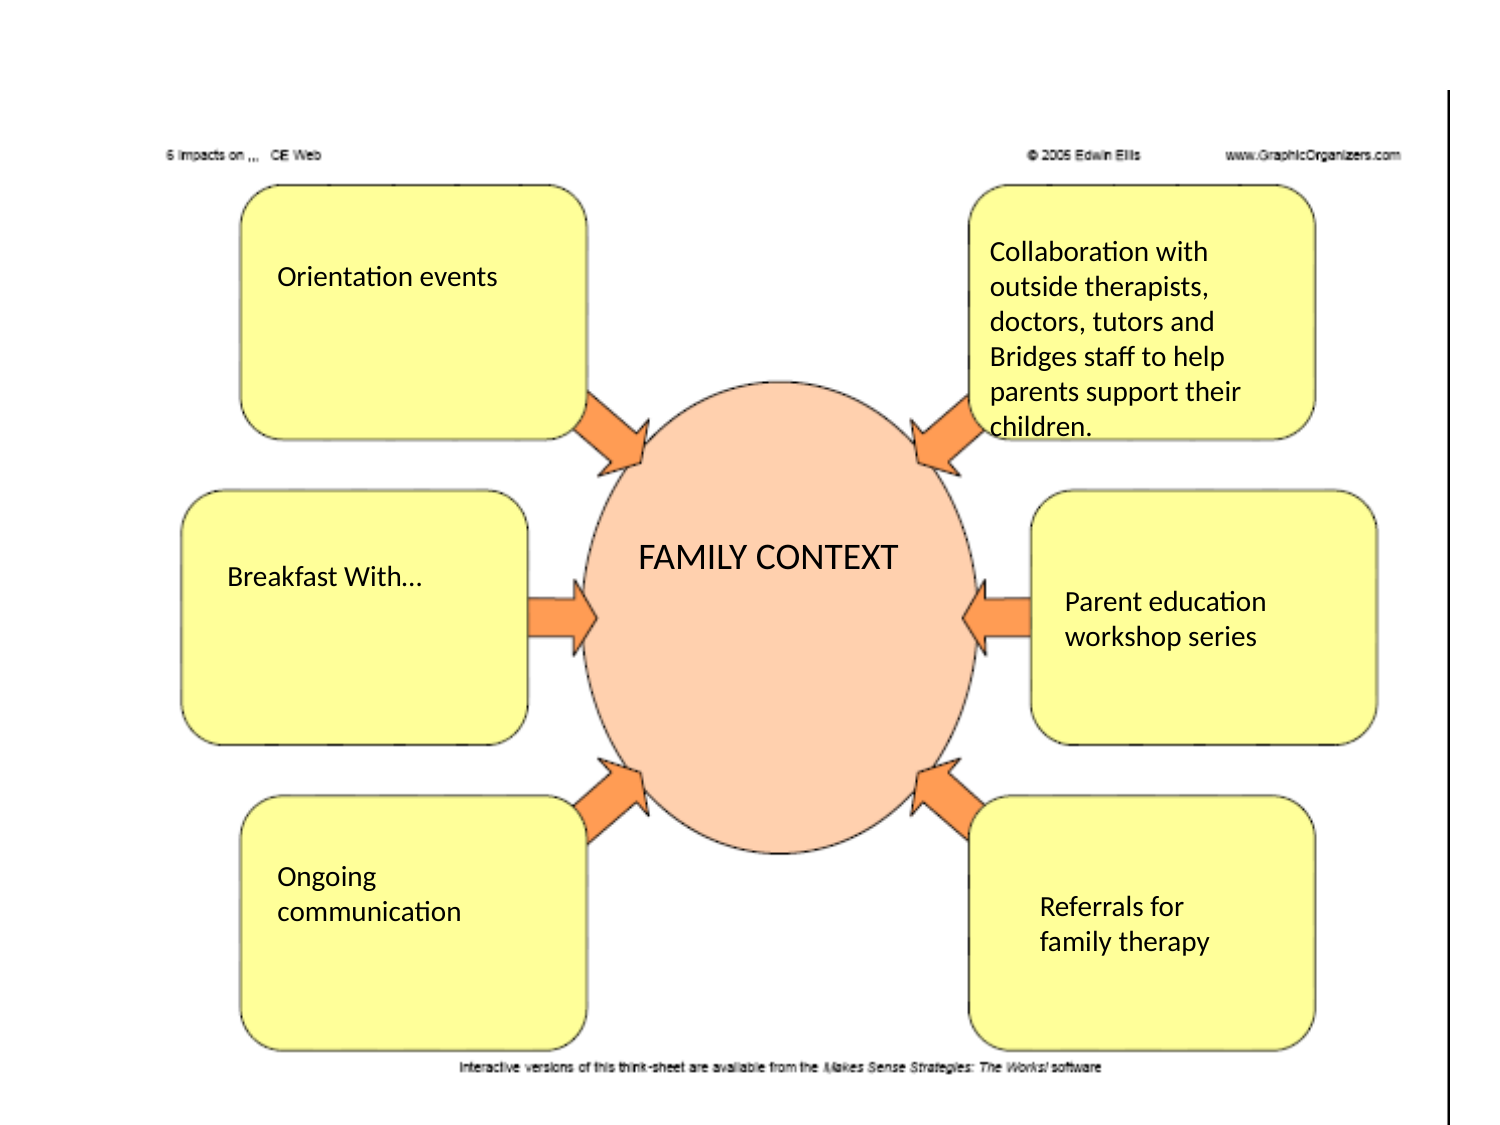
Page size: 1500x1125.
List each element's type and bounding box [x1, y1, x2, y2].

list [112, 89, 1451, 1125]
